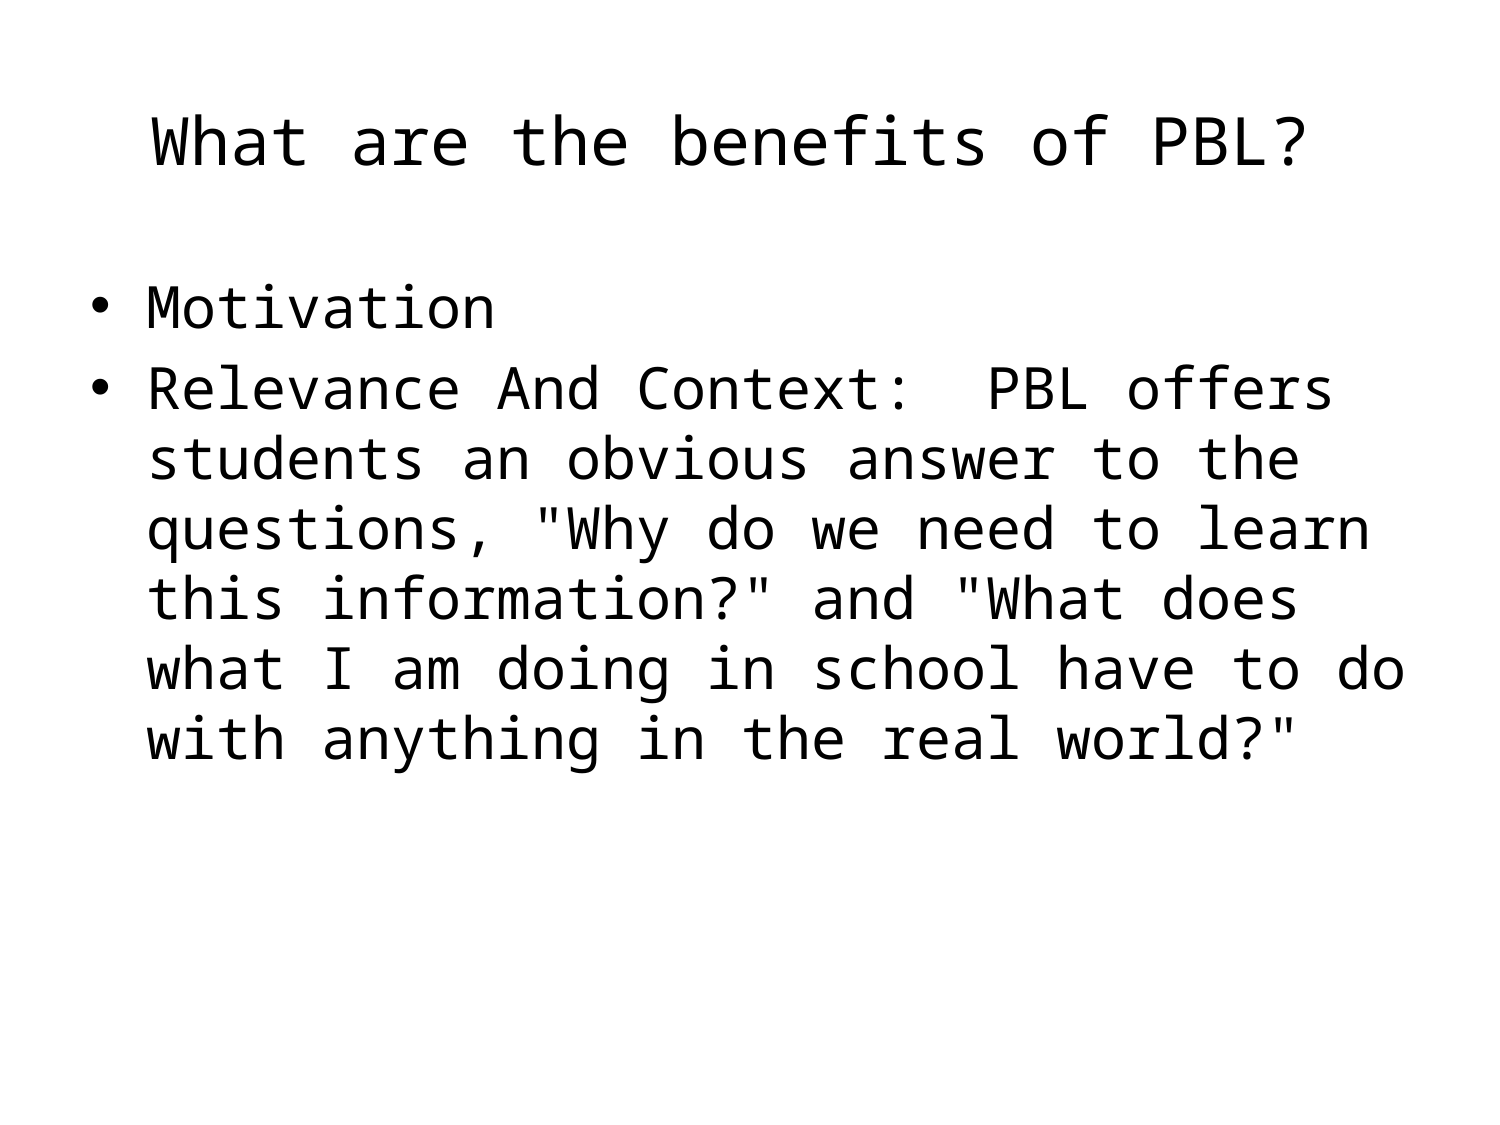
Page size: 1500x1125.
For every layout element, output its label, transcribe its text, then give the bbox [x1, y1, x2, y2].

list Motivation Relevance And Context: PBL offers students an obvious answer to the questions, "Why do we need to learn this information?" and "What does what I am doing in school have to do with anything in the real world?" [75, 262, 1425, 1005]
title What are the benefits of PBL? [75, 45, 1425, 233]
